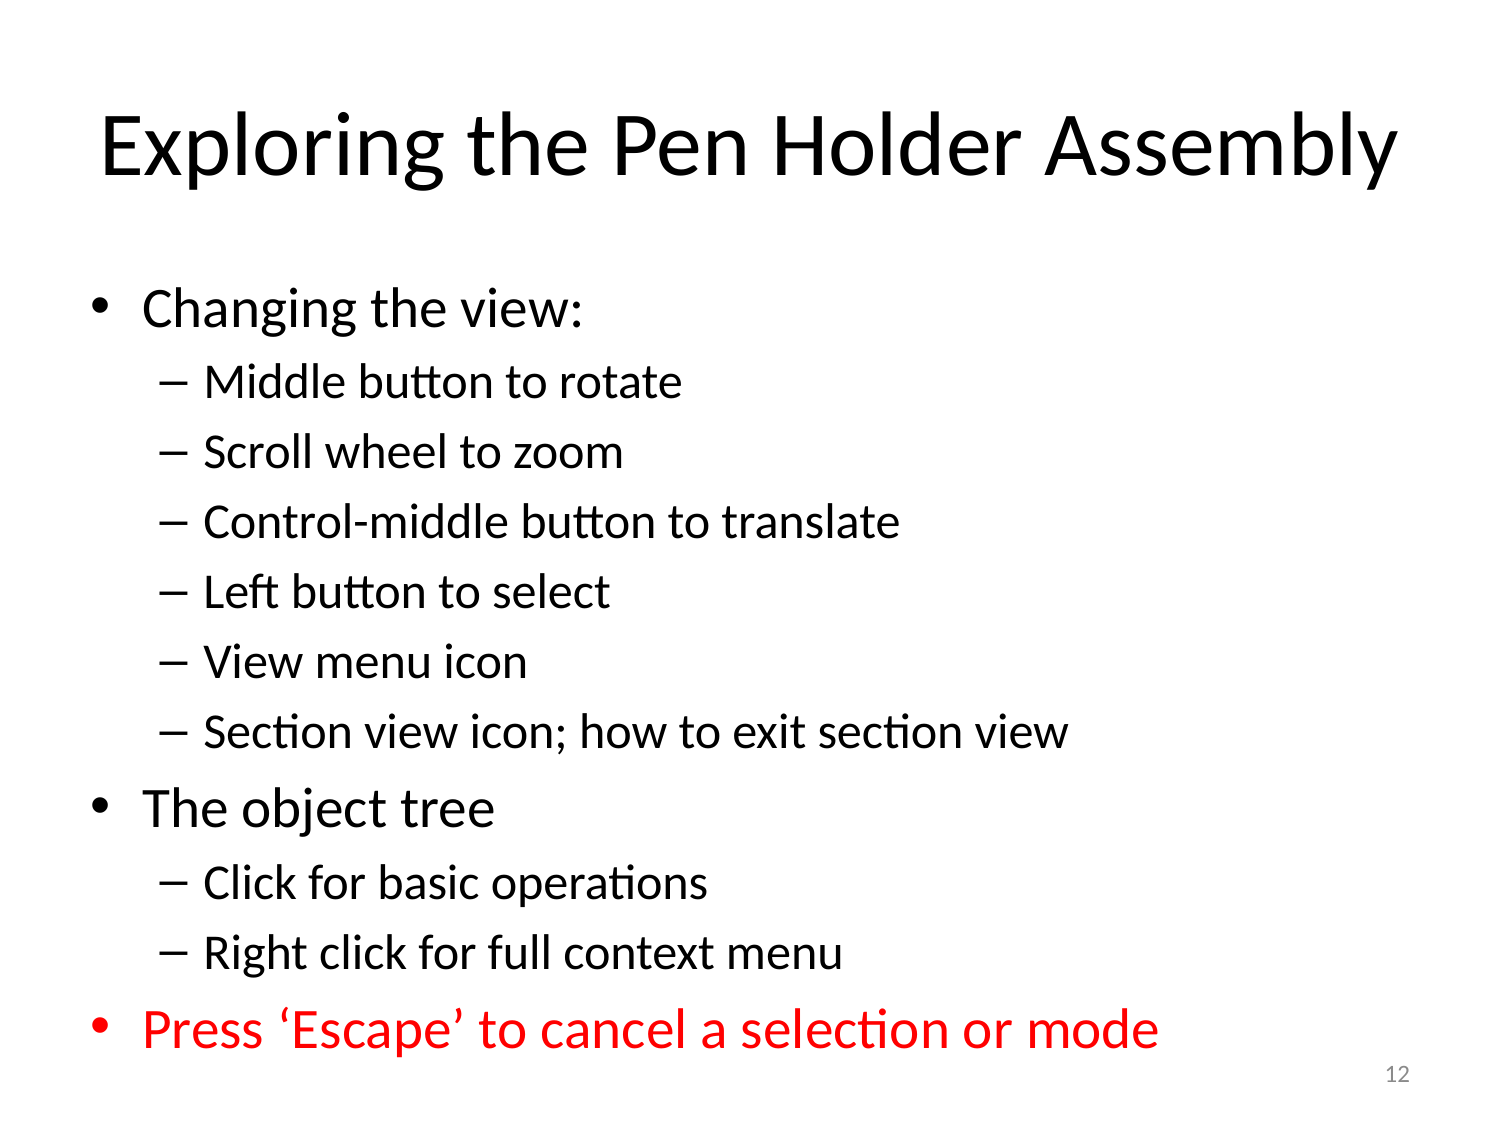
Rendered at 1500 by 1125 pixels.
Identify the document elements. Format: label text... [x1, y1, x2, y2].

list Changing the view: Middle button to rotate Scroll wheel to zoom Control-middle button to translate Left button to select View menu icon Section view icon; how to exit section view The object tree Click for basic operations Right click for full context menu Press ‘Escape’ to cancel a selection or mode [75, 262, 1425, 1075]
slide_number 12 [1074, 1042, 1425, 1103]
title Exploring the Pen Holder Assembly [75, 45, 1425, 233]
